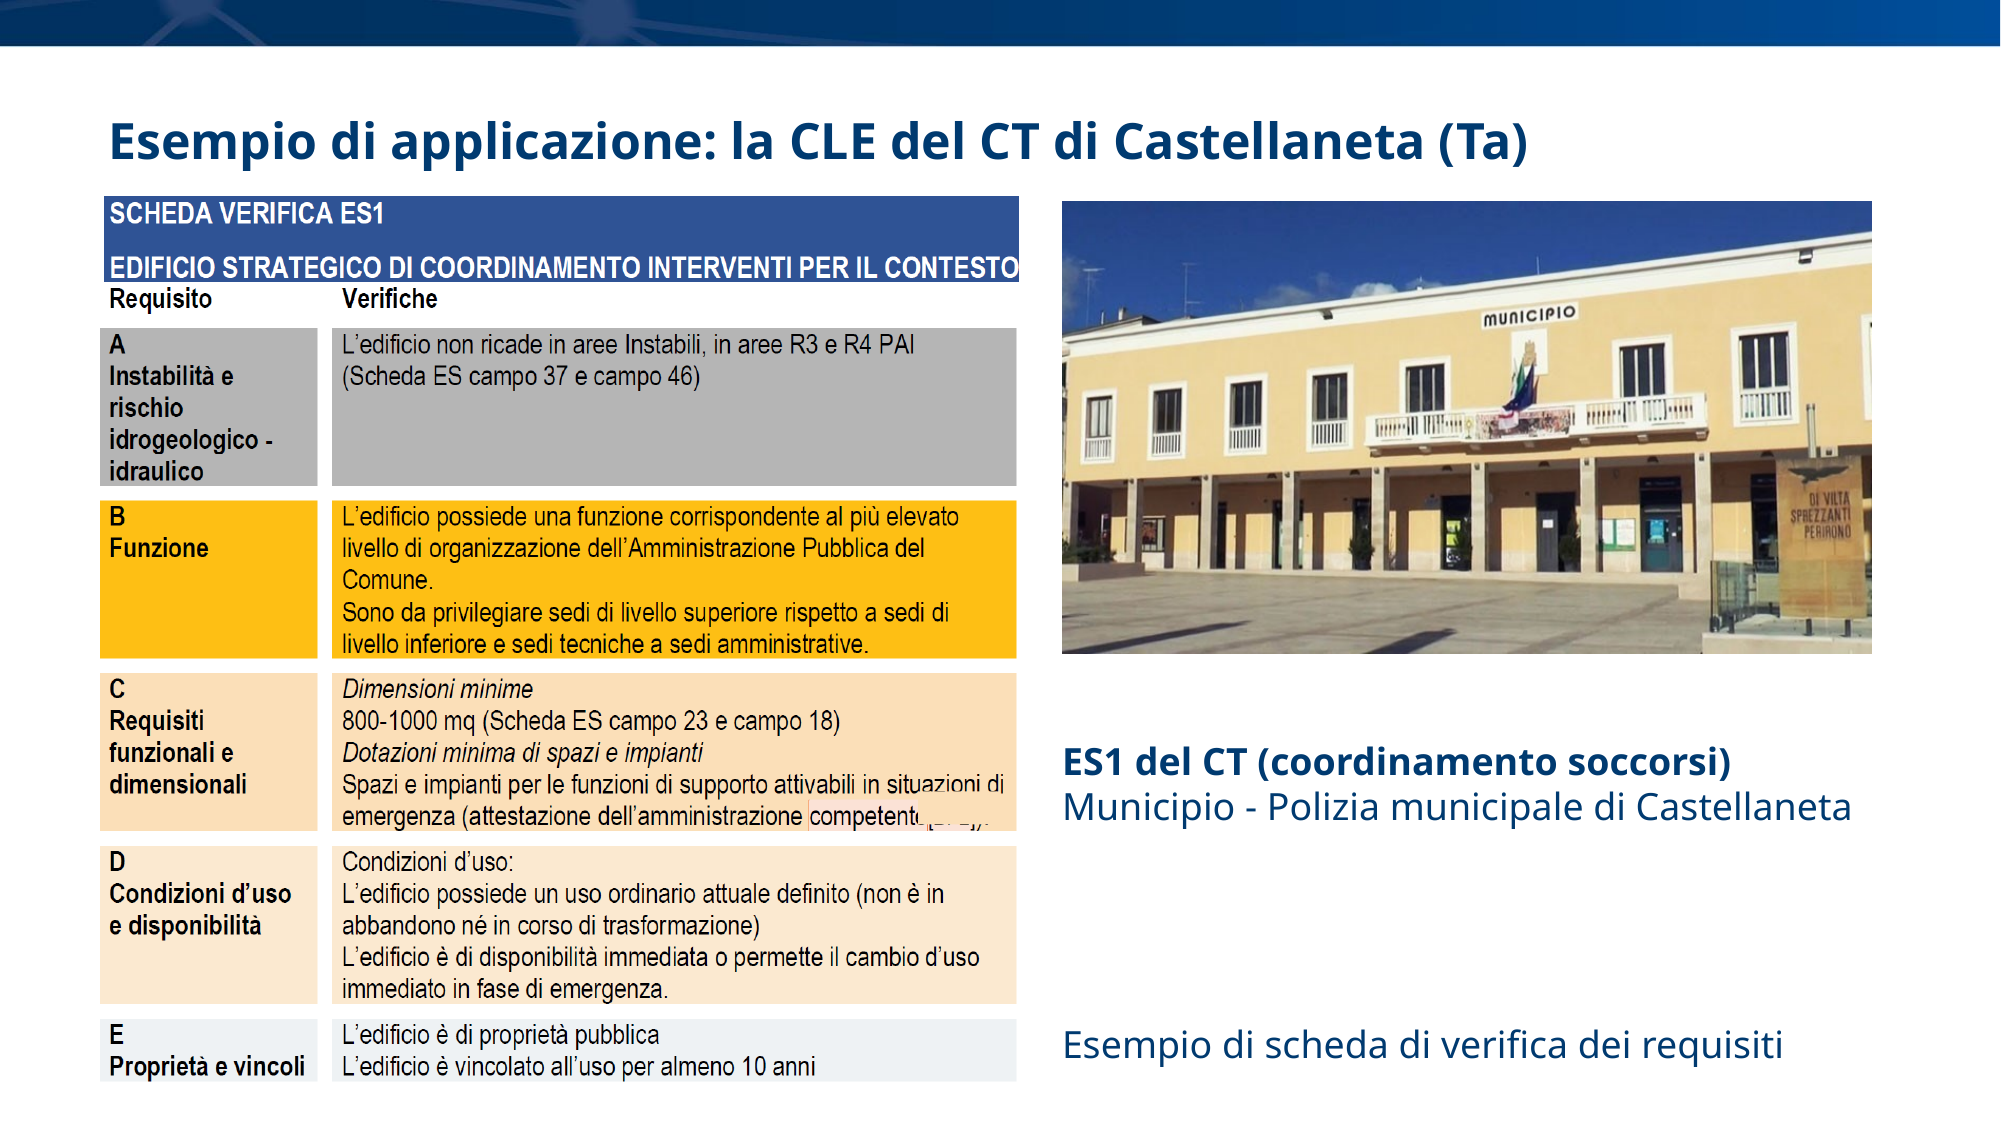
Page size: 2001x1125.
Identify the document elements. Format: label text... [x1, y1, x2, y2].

text_box Esempio di applicazione: la CLE del CT di Castellaneta (Ta) [93, 102, 1941, 178]
text_box ES1 del CT (coordinamento soccorsi) Municipio - Polizia municipale di Castellaneta [1047, 730, 2000, 836]
text_box Esempio di scheda di verifica dei requisiti [1047, 1013, 1995, 1074]
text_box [71, 190, 1019, 1103]
picture [0, 0, 2001, 1125]
